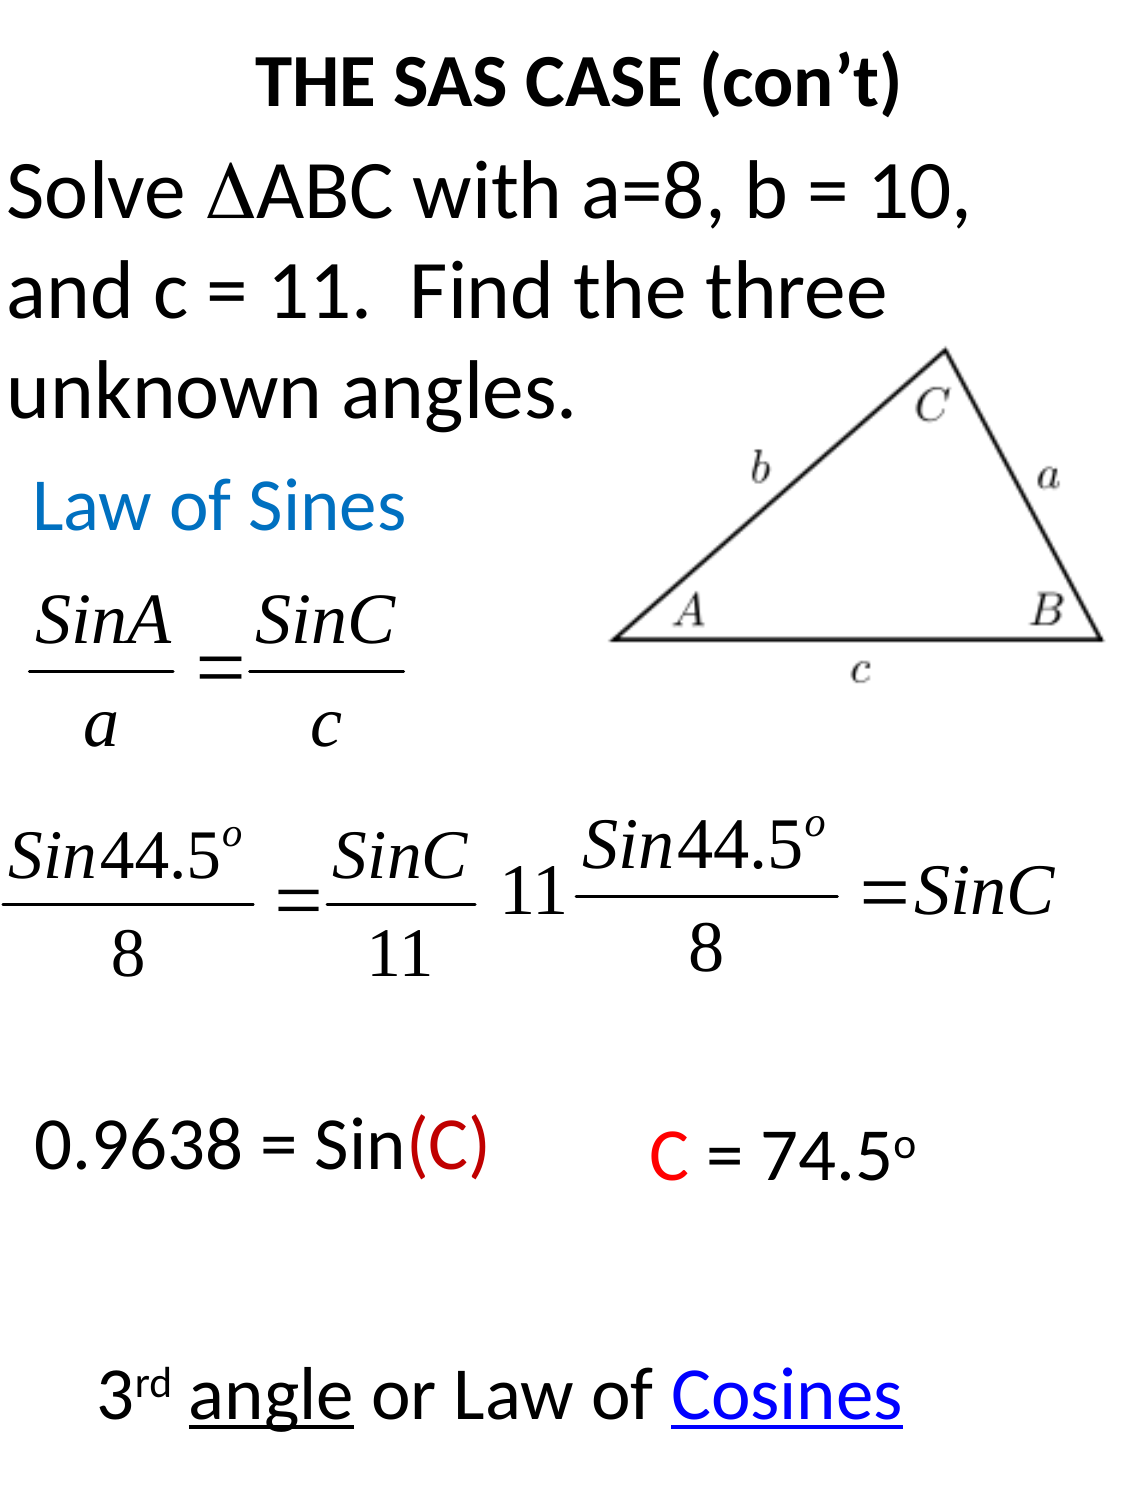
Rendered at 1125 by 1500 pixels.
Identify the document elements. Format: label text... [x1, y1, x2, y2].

text_box THE SAS CASE (con’t) [240, 23, 919, 127]
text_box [17, 574, 420, 763]
text_box 3rd angle or Law of Cosines [81, 1337, 918, 1443]
picture [597, 323, 1125, 706]
text_box Law of Sines [17, 447, 438, 553]
text_box Solve ABC with a=8, b = 10, and c = 11. Find the three unknown angles. [0, 127, 1122, 443]
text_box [0, 799, 489, 992]
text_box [496, 787, 1070, 988]
text_box C = 74.5o [634, 1098, 932, 1204]
text_box 0.9638 = Sin(C) [19, 1087, 507, 1193]
